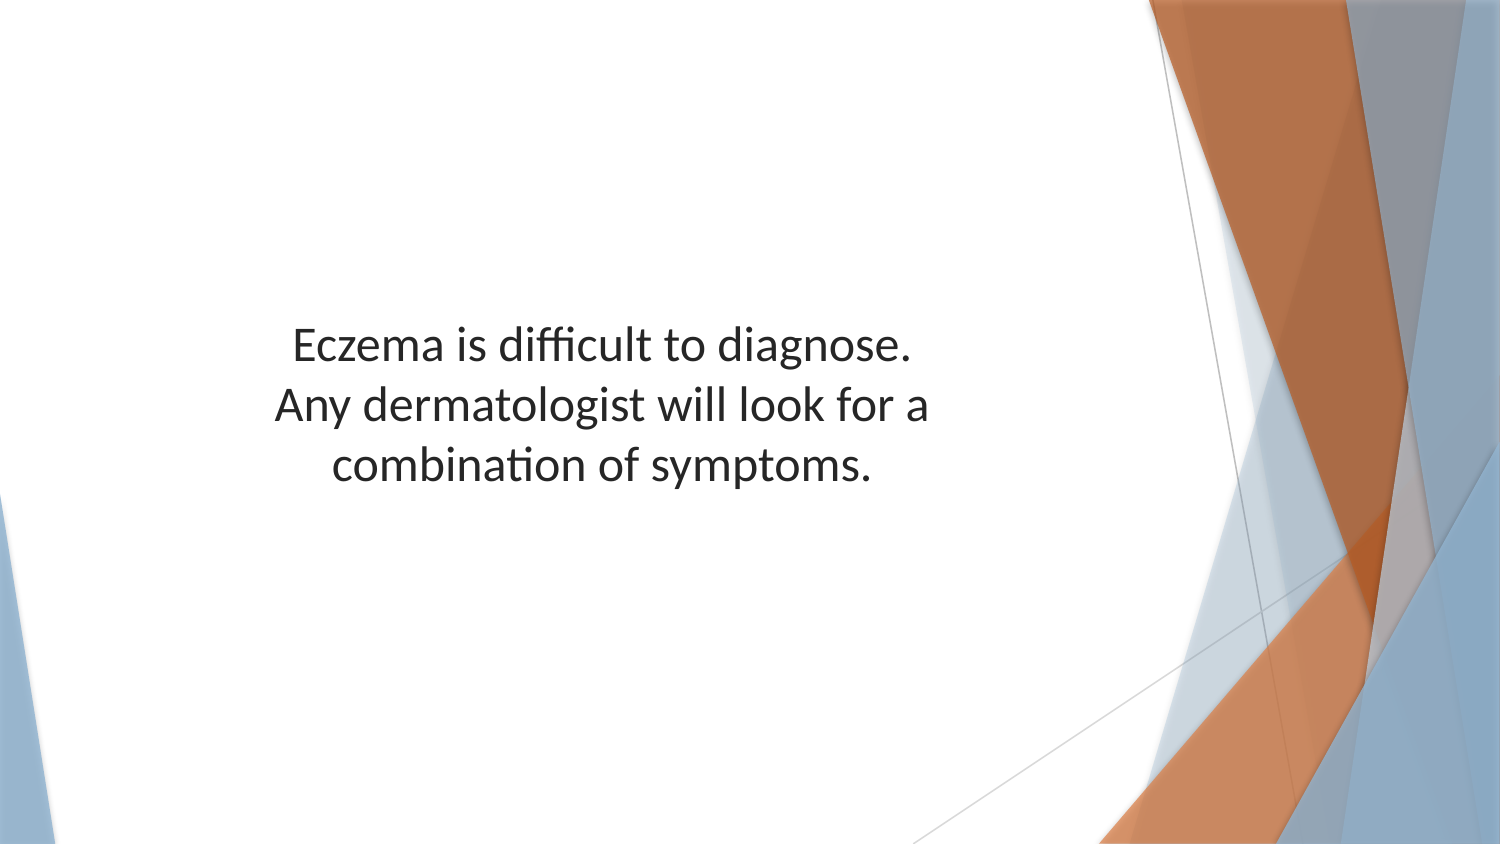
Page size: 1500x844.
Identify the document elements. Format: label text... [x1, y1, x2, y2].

list Eczema is difficult to diagnose. Any dermatologist will look for a combination of symptoms. [242, 303, 963, 517]
